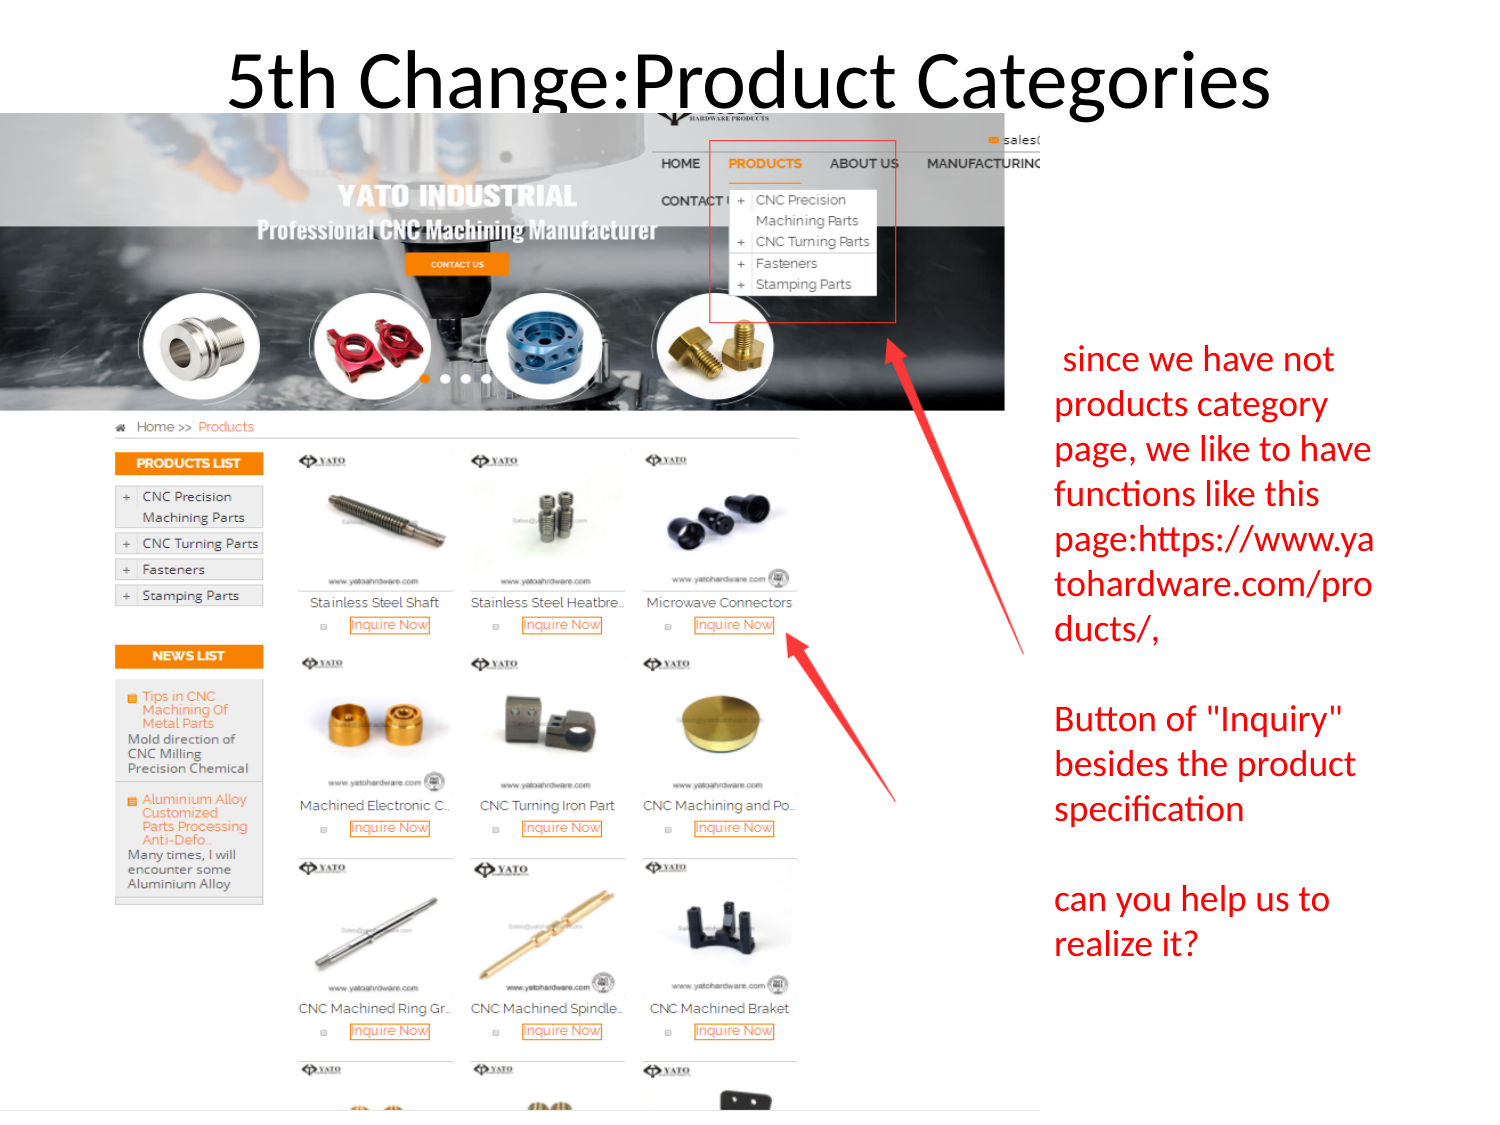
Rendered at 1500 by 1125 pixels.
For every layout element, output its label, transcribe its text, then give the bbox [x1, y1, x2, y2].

picture [0, 113, 1040, 1111]
title 5th Change:Product Categories [0, 0, 1500, 197]
text_box since we have not products category page, we like to have functions like this page:https://www.yatohardware.com/products/, Button of "Inquiry" besides the product specification can you help us to realize it? [1044, 326, 1394, 971]
